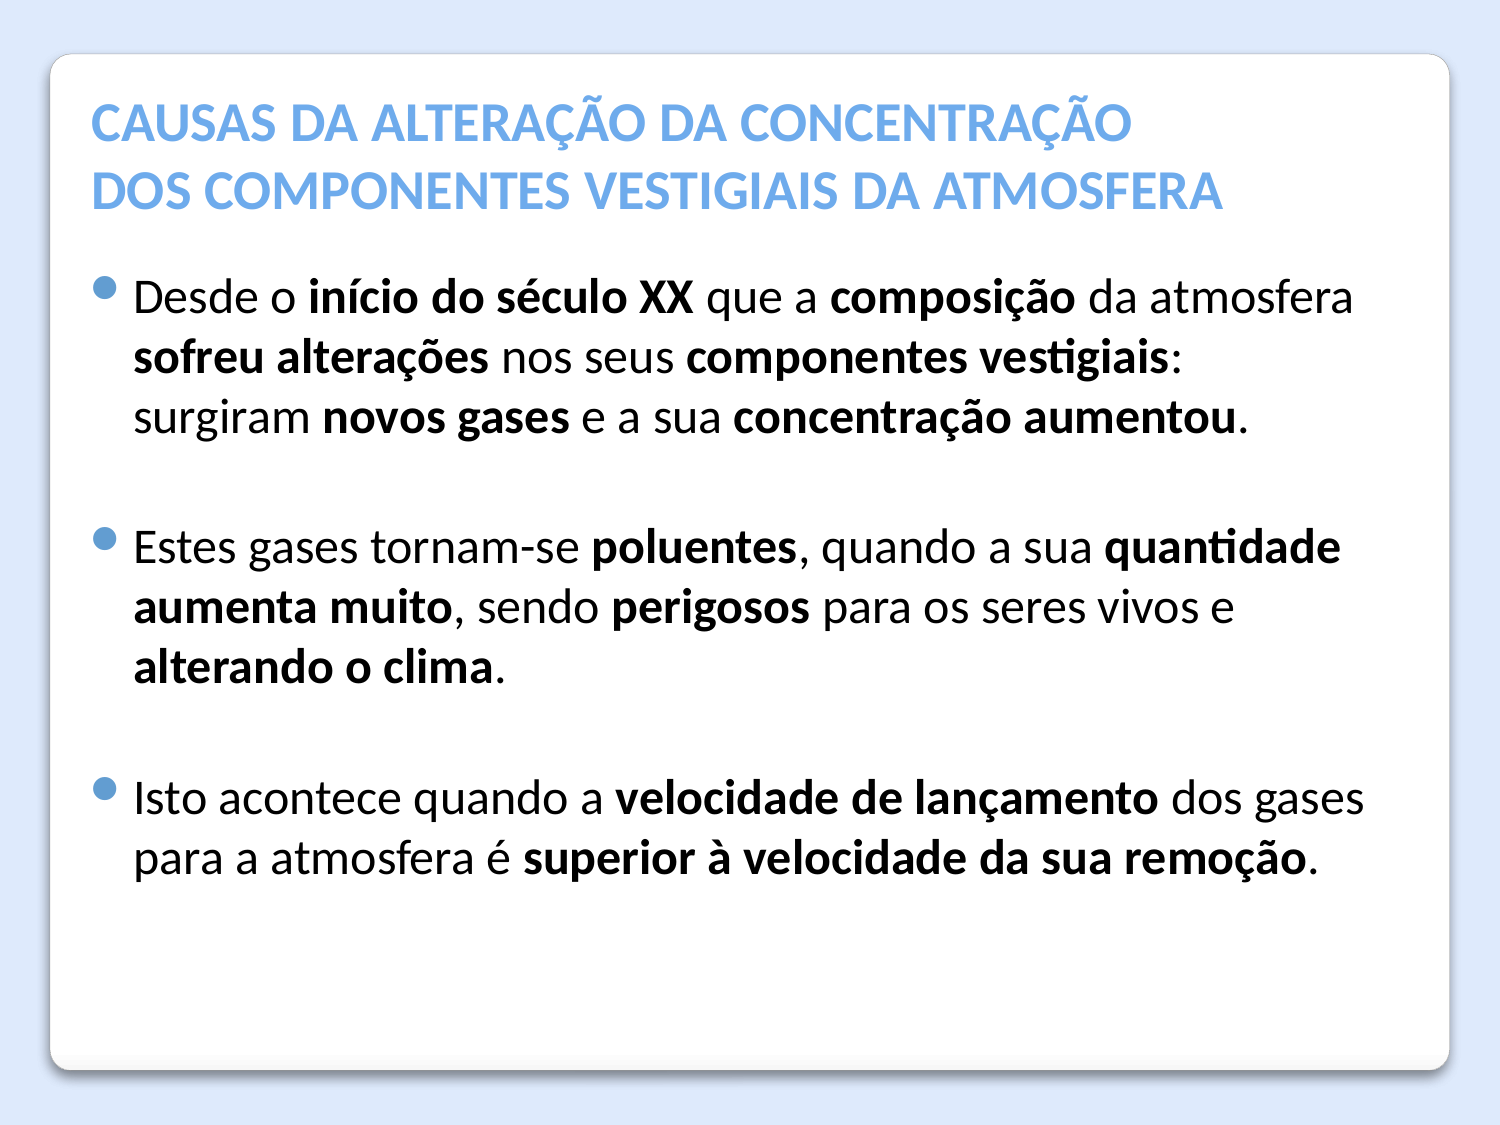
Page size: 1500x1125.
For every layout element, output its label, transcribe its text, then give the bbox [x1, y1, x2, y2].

text_box Causas da alteração da concentração dos componentes vestigiais da atmosfera [76, 78, 1412, 226]
text_box Desde o início do século XX que a composição da atmosfera sofreu alterações nos seus componentes vestigiais: surgiram novos gases e a sua concentração aumentou. Estes gases tornam-se poluentes, quando a sua quantidade aumenta muito, sendo perigosos para os seres vivos e alterando o clima. Isto acontece quando a velocidade de lançamento dos gases para a atmosfera é superior à velocidade da sua remoção. [75, 255, 1436, 1035]
